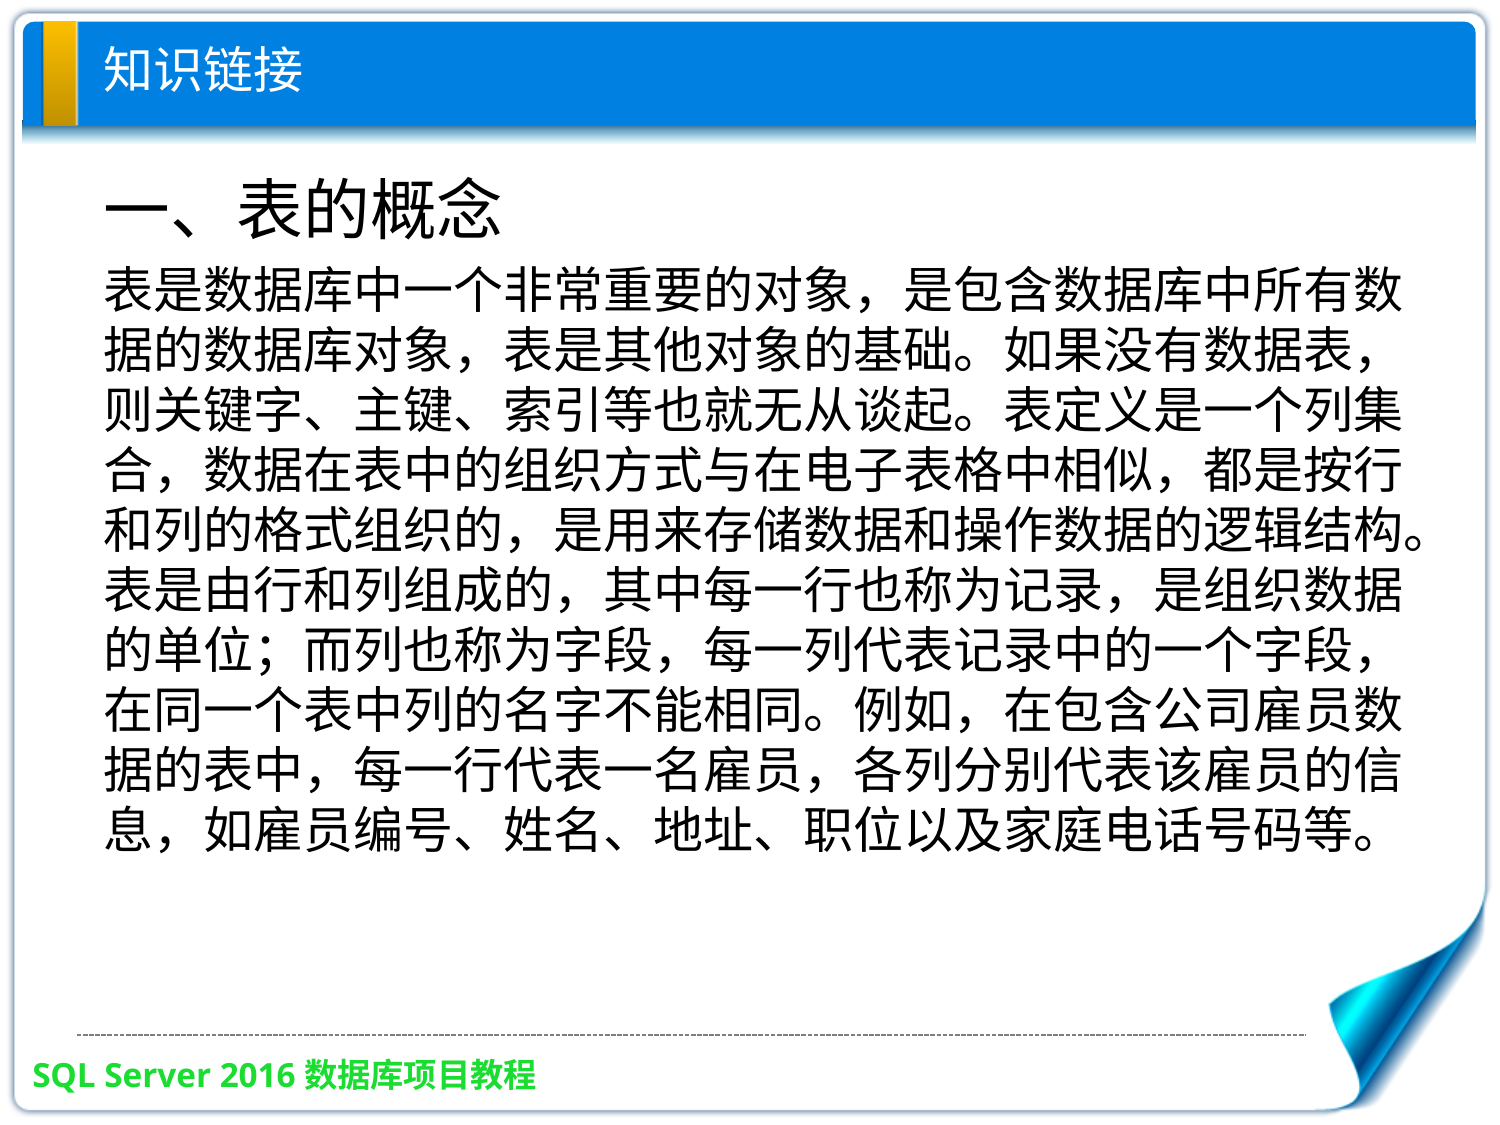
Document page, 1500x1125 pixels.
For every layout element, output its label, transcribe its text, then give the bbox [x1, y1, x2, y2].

picture [0, 0, 1500, 1125]
list 一、表的概念 表是数据库中一个非常重要的对象，是包含数据库中所有数据的数据库对象，表是其他对象的基础。如果没有数据表，则关键字、主键、索引等也就无从谈起。表定义是一个列集合，数据在表中的组织方式与在电子表格中相似，都是按行和列的格式组织的，是用来存储数据和操作数据的逻辑结构。表是由行和列组成的，其中每一行也称为记录，是组织数据的单位；而列也称为字段，每一列代表记录中的一个字段，在同一个表中列的名字不能相同。例如，在包含公司雇员数据的表中，每一行代表一名雇员，各列分别代表该雇员的信息，如雇员编号、姓名、地址、职位以及家庭电话号码等。 [88, 160, 1439, 899]
title 知识链接 [88, 30, 1301, 124]
